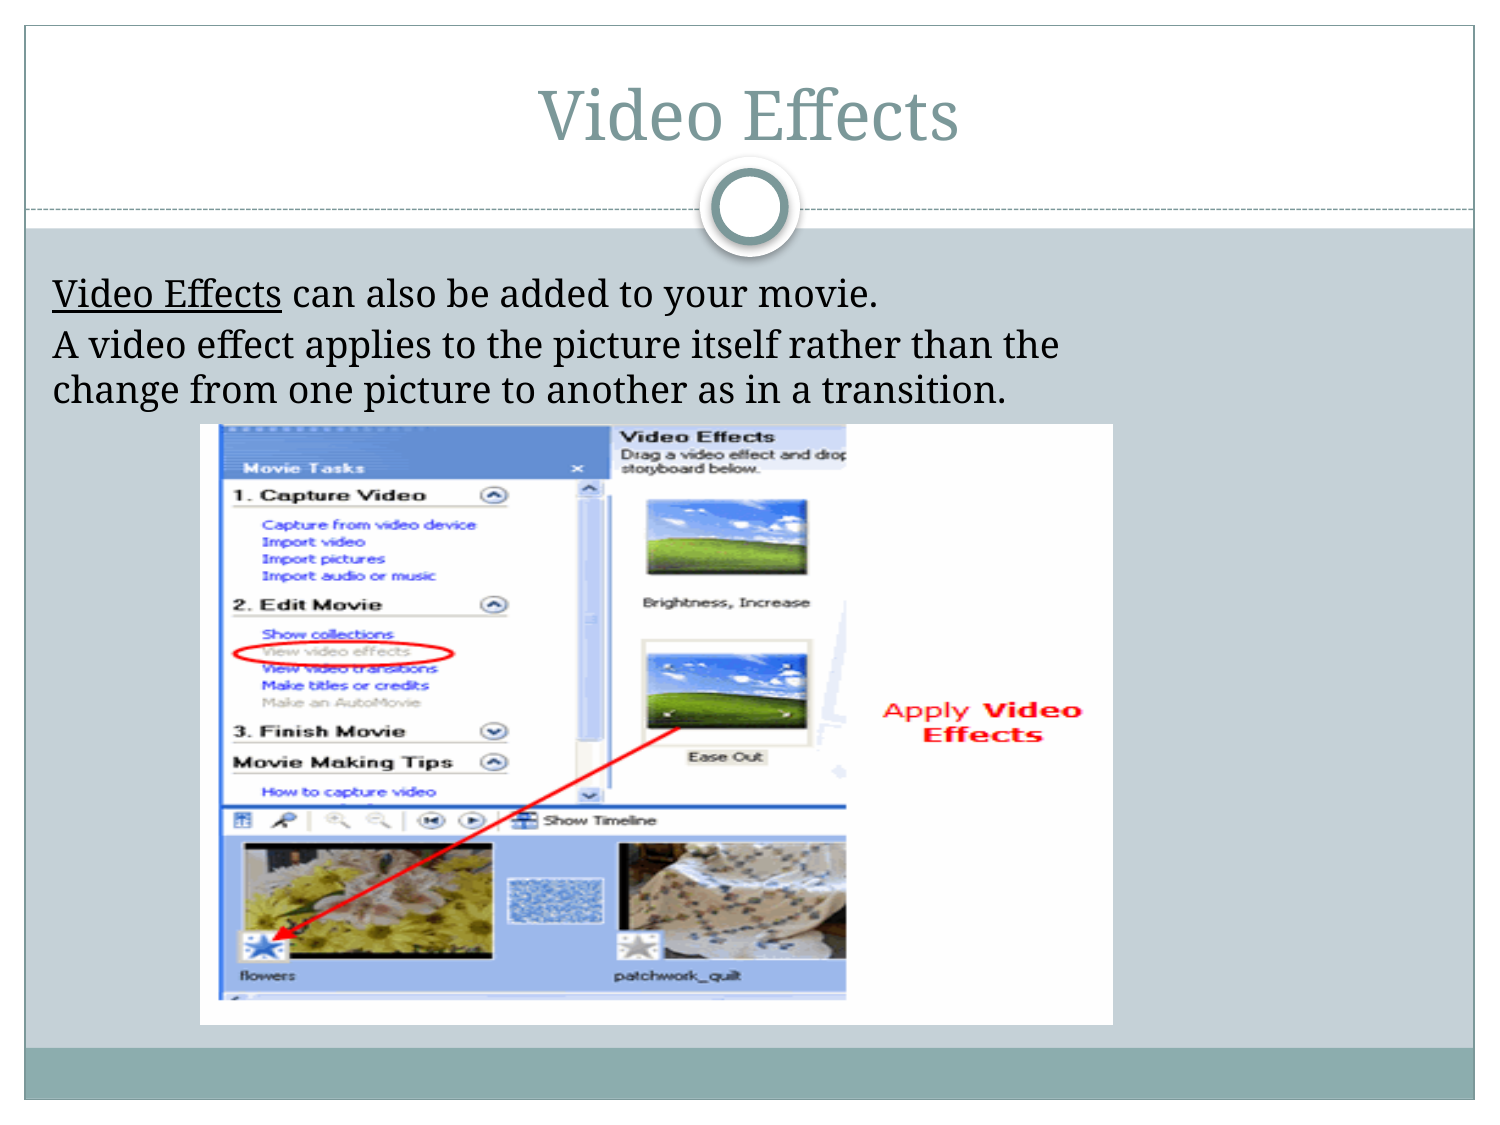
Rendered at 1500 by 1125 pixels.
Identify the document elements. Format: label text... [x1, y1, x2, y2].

text_box Video Effects can also be added to your movie. A video effect applies to the picture itself rather than the change from one picture to another as in a transition. [37, 262, 1500, 419]
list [199, 424, 1113, 1026]
title Video Effects [49, 37, 1450, 162]
